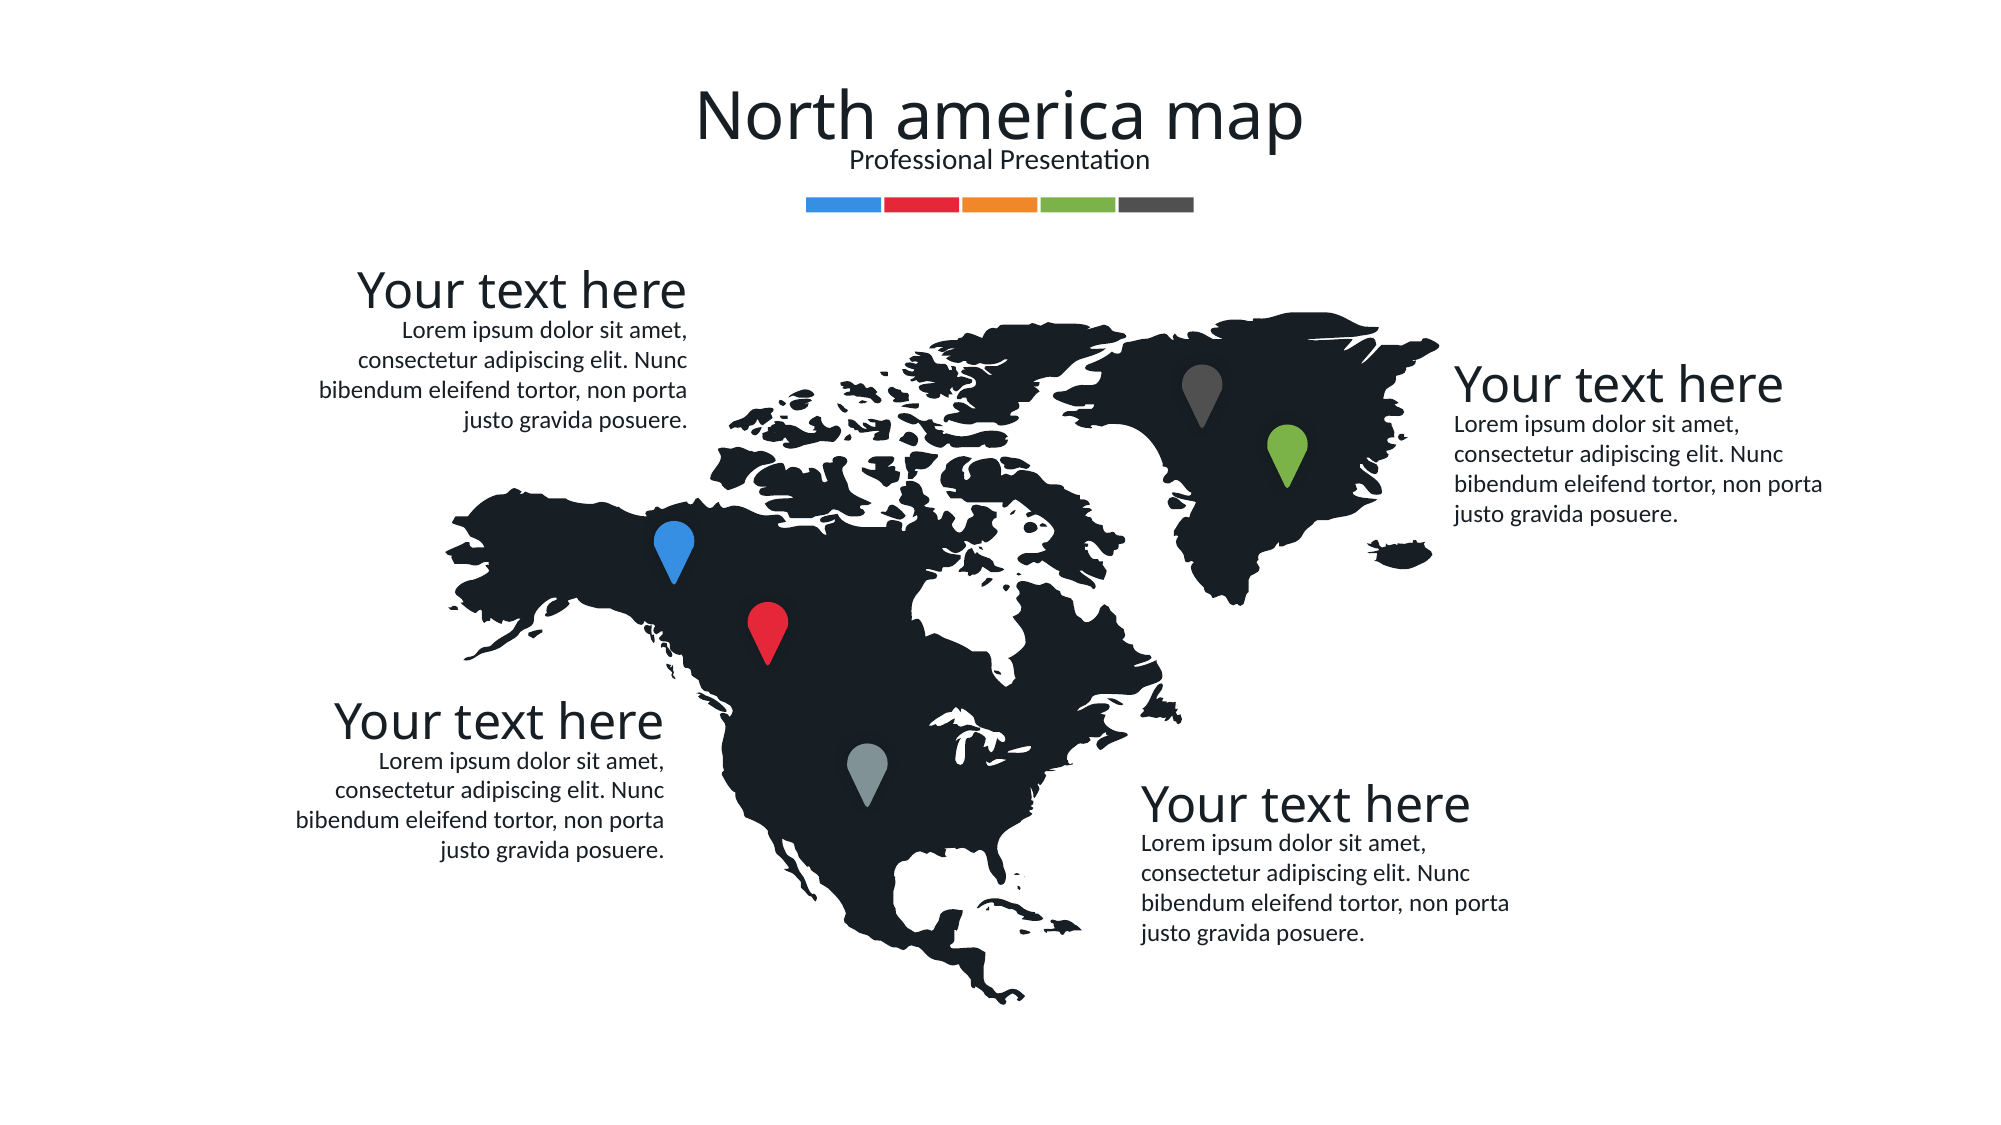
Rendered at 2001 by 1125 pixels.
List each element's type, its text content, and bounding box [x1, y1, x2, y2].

text_box Lorem ipsum dolor sit amet, consectetur adipiscing elit. Nunc bibendum eleifend tortor, non porta justo gravida posuere. [1440, 840, 1545, 954]
text_box Your text here [285, 251, 703, 327]
text_box Lorem ipsum dolor sit amet, consectetur adipiscing elit. Nunc bibendum eleifend tortor, non porta justo gravida posuere. [1440, 421, 1858, 535]
text_box Your text here [261, 681, 445, 757]
text_box Your text here [1440, 764, 1545, 840]
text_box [445, 312, 1440, 1005]
text_box Lorem ipsum dolor sit amet, consectetur adipiscing elit. Nunc bibendum eleifend tortor, non porta justo gravida posuere. [261, 757, 445, 872]
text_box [0, 65, 2000, 213]
text_box Your text here [1440, 345, 1858, 421]
text_box Lorem ipsum dolor sit amet, consectetur adipiscing elit. Nunc bibendum eleifend tortor, non porta justo gravida posuere. [285, 327, 445, 441]
